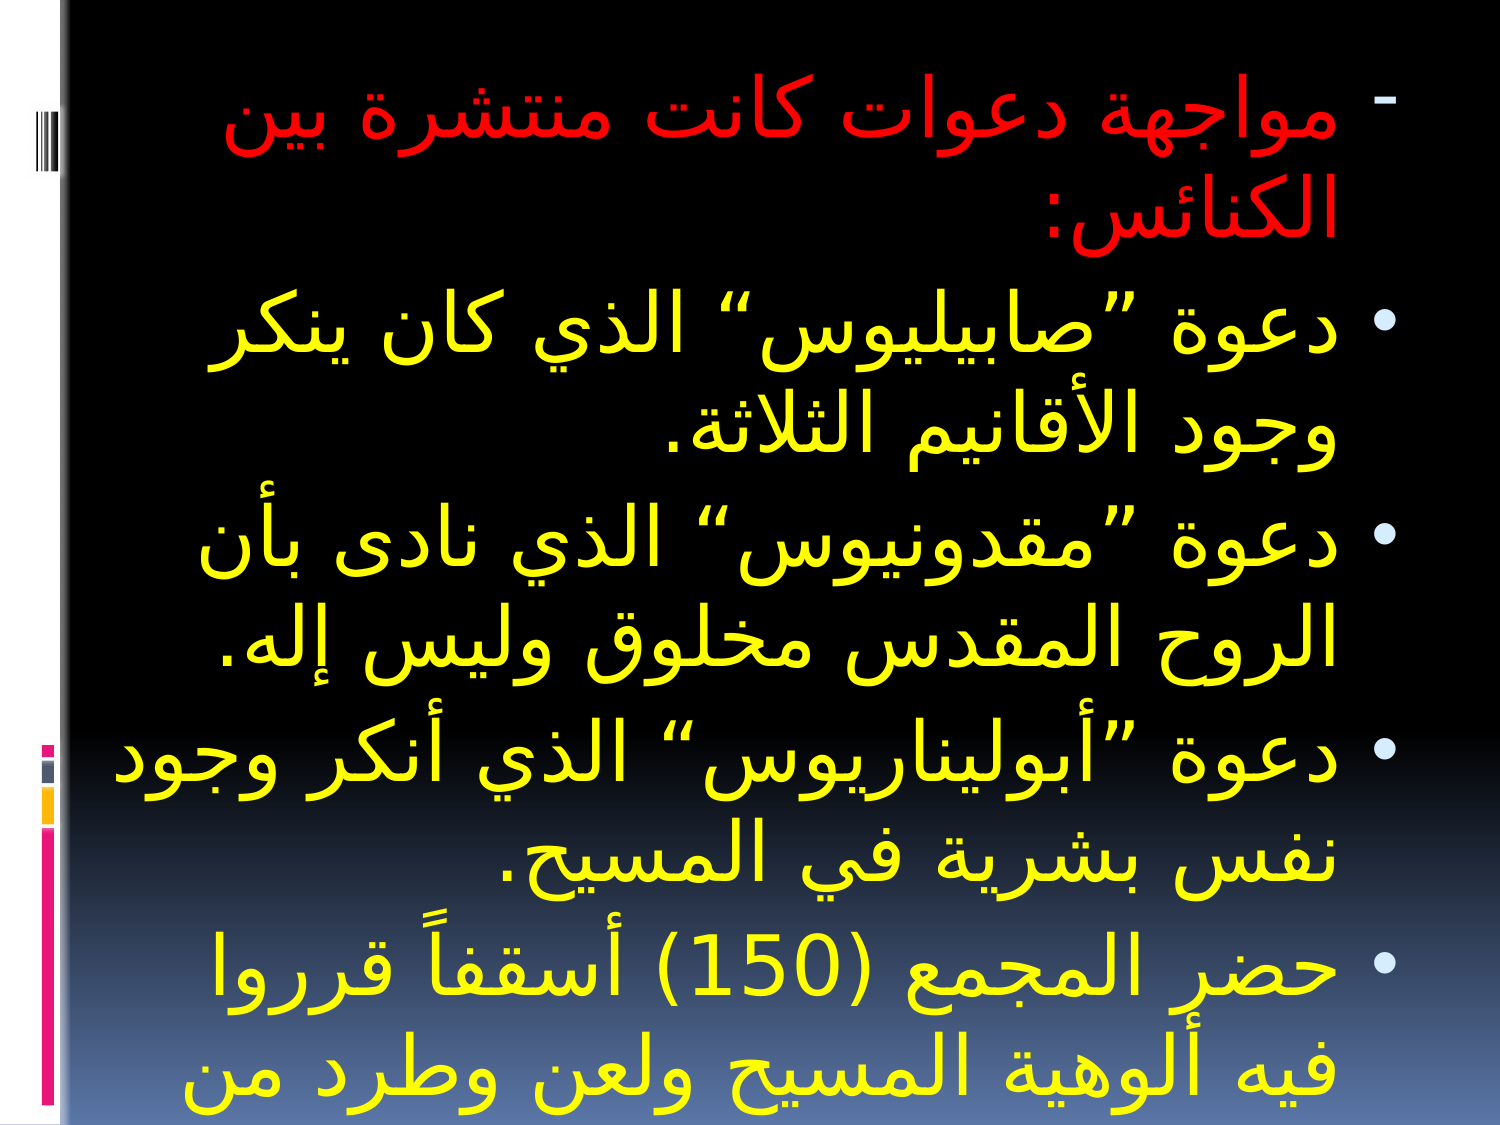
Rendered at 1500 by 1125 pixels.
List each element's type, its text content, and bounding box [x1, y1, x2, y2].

list مواجهة دعوات كانت منتشرة بين الكنائس: دعوة ”صابيليوس“ الذي كان ينكر وجود الأقانيم الثلاثة. دعوة ”مقدونيوس“ الذي نادى بأن الروح المقدس مخلوق وليس إله. دعوة ”أبوليناريوس“ الذي أنكر وجود نفس بشرية في المسيح. حضر المجمع (150) أسقفاً قرروا فيه ألوهية المسيح ولعن وطرد من يخالف ذلك. [93, 46, 1425, 1055]
